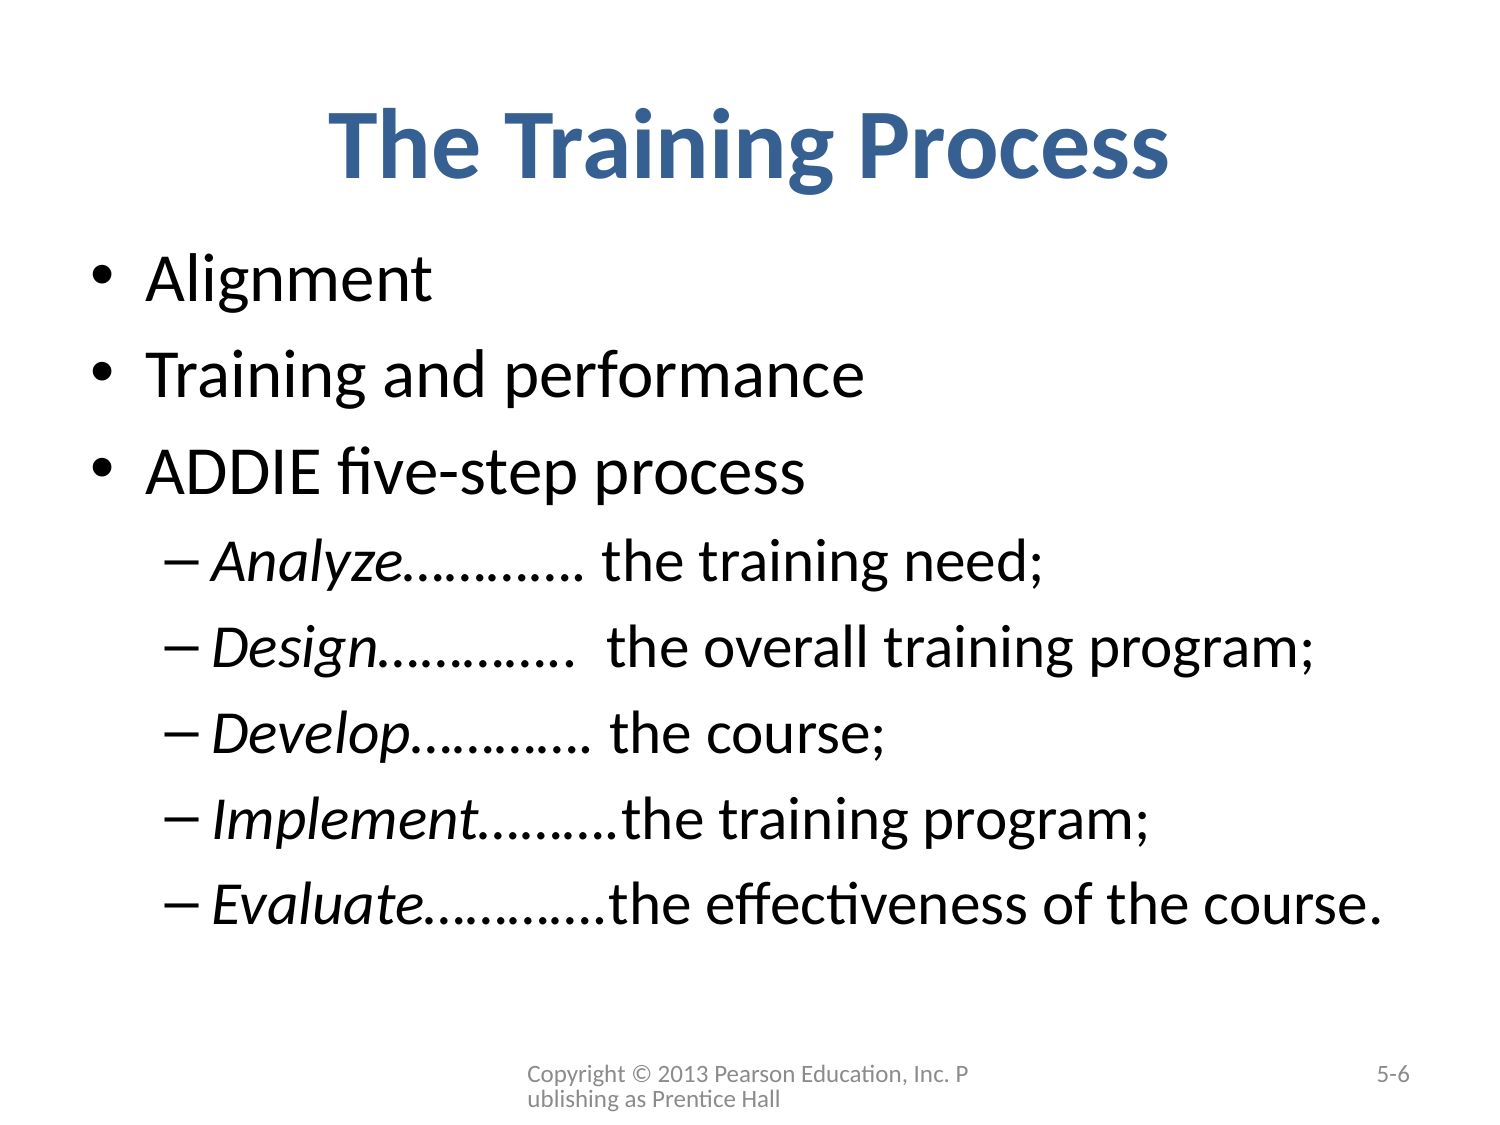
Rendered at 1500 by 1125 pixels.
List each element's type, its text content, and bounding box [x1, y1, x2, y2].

list Alignment Training and performance ADDIE five-step process Analyze…………. the training need; Design………….. the overall training program; Develop…………. the course; Implement……….the training program; Evaluate………….the effectiveness of the course. [75, 224, 1425, 1005]
title The Training Process [75, 45, 1425, 224]
slide_number 5-6 [1074, 1042, 1425, 1103]
footer Copyright © 2013 Pearson Education, Inc. Publishing as Prentice Hall [512, 1042, 988, 1103]
